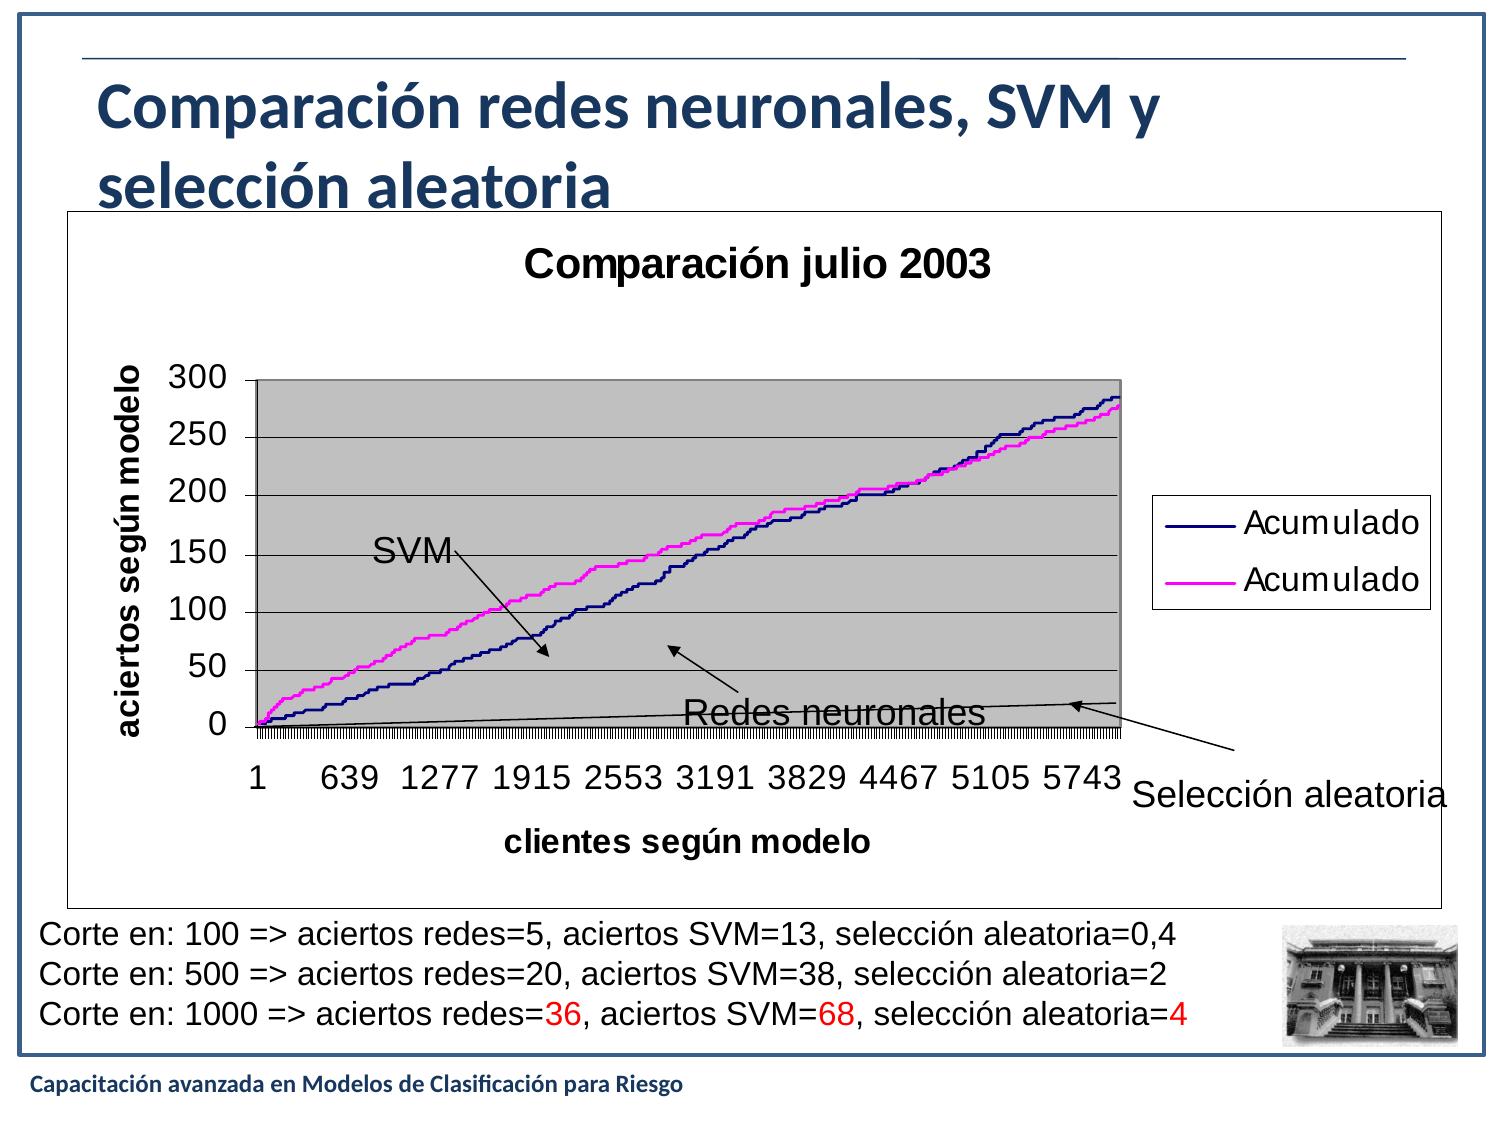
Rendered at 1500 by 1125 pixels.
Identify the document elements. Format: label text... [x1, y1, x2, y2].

text_box Corte en: 100 => aciertos redes=5, aciertos SVM=13, selección aleatoria=0,4 Corte en: 500 => aciertos redes=20, aciertos SVM=38, selección aleatoria=2 Corte en: 1000 => aciertos redes=36, aciertos SVM=68, selección aleatoria=4 [23, 905, 1203, 1040]
title Comparación redes neuronales, SVM y selección aleatoria [81, 81, 1414, 194]
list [52, 195, 1460, 923]
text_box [253, 702, 1464, 823]
picture [1282, 925, 1458, 1047]
